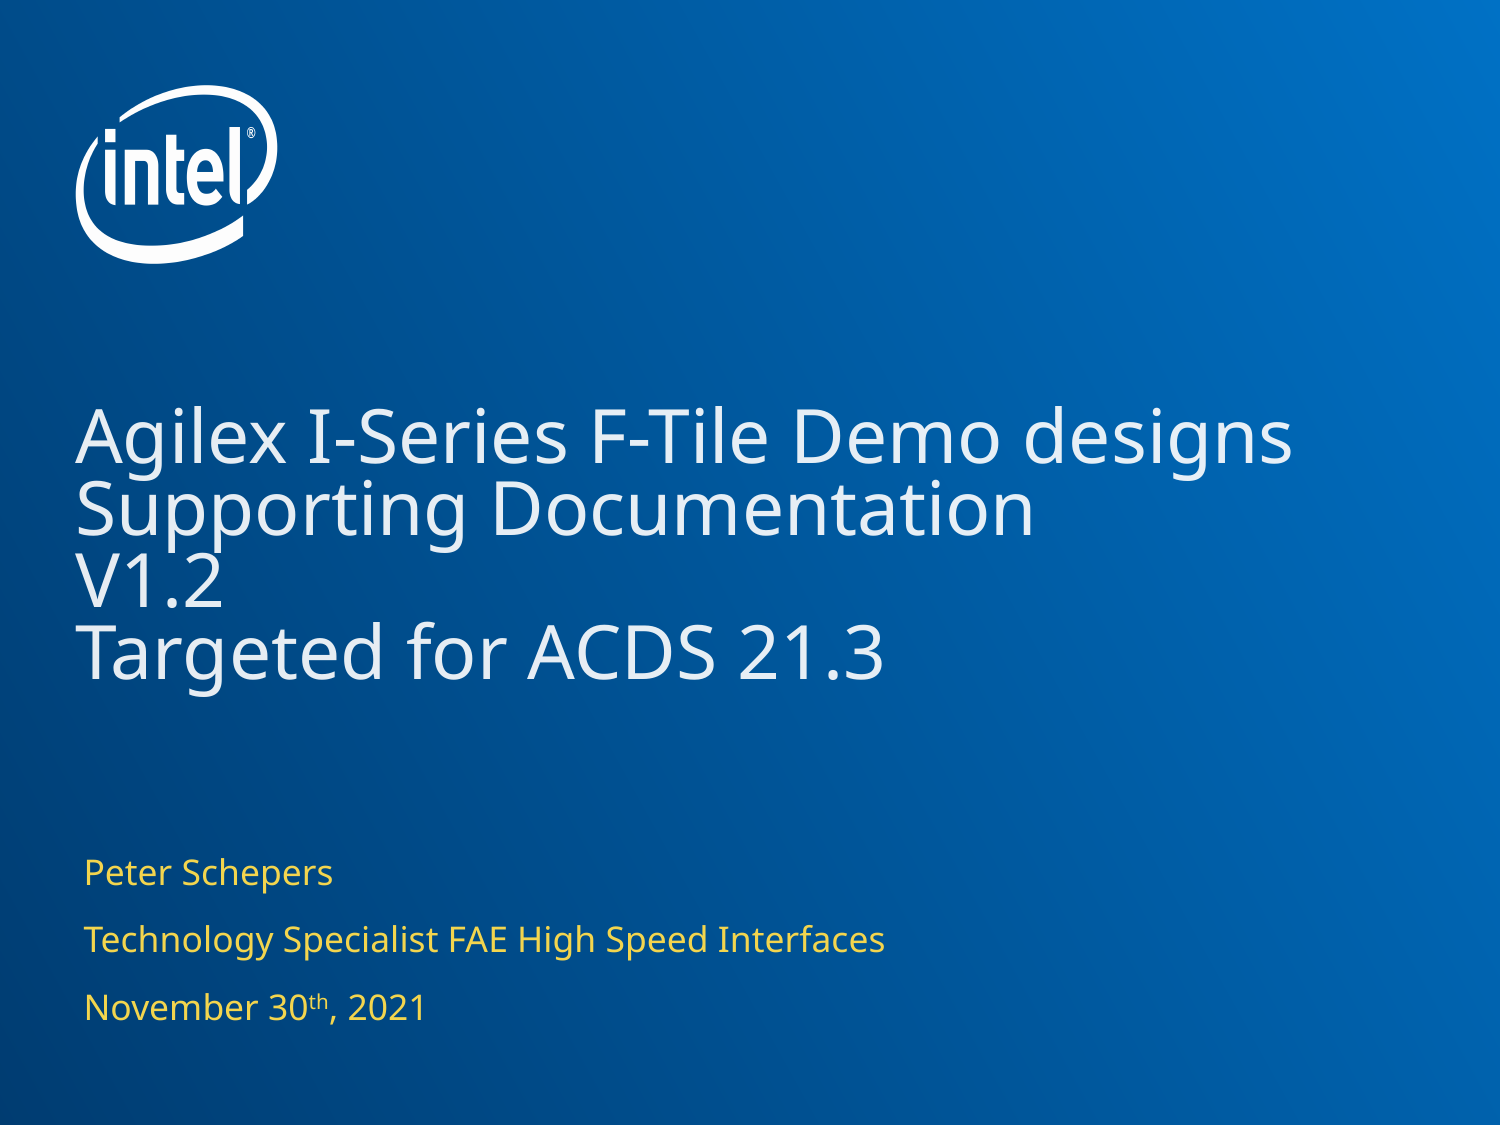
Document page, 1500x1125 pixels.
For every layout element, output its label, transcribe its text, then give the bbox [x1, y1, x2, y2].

title Agilex I-Series F-Tile Demo designs Supporting Documentation V1.2 Targeted for ACDS 21.3 [75, 568, 1400, 694]
subtitle Peter Schepers Technology Specialist FAE High Speed Interfaces November 30th, 2021 [83, 849, 1459, 1050]
picture [74, 83, 279, 266]
